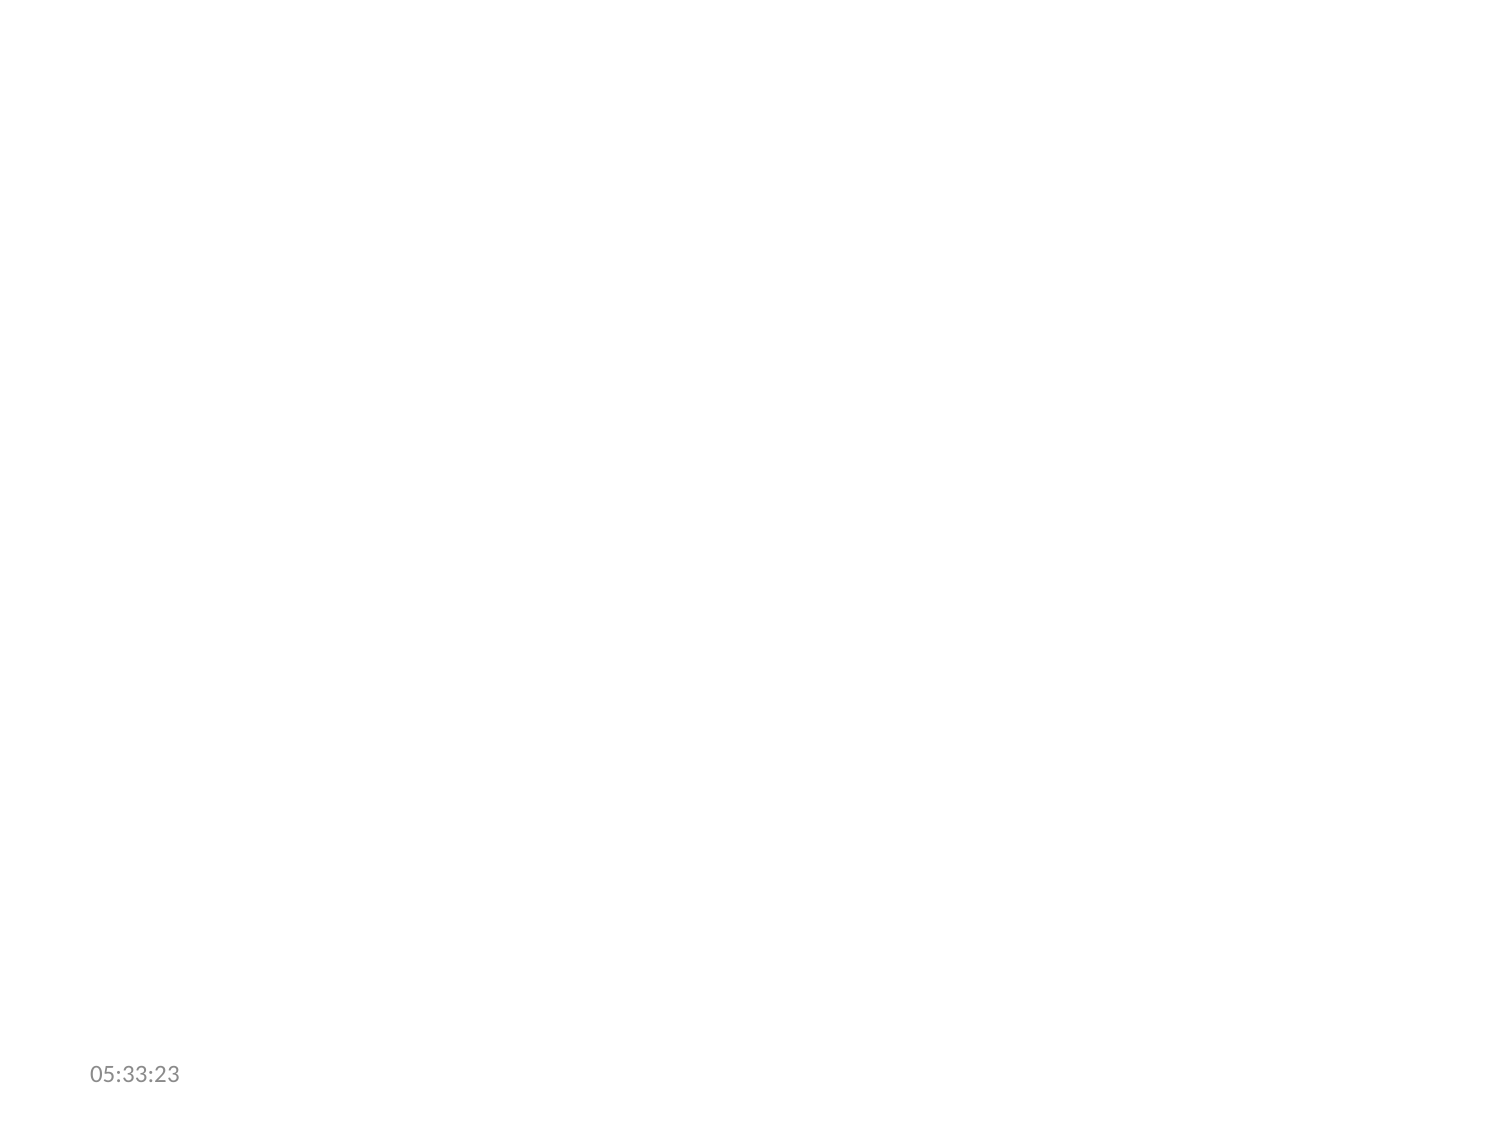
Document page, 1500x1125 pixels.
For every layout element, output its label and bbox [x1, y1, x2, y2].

slide_number [75, 1042, 425, 1103]
